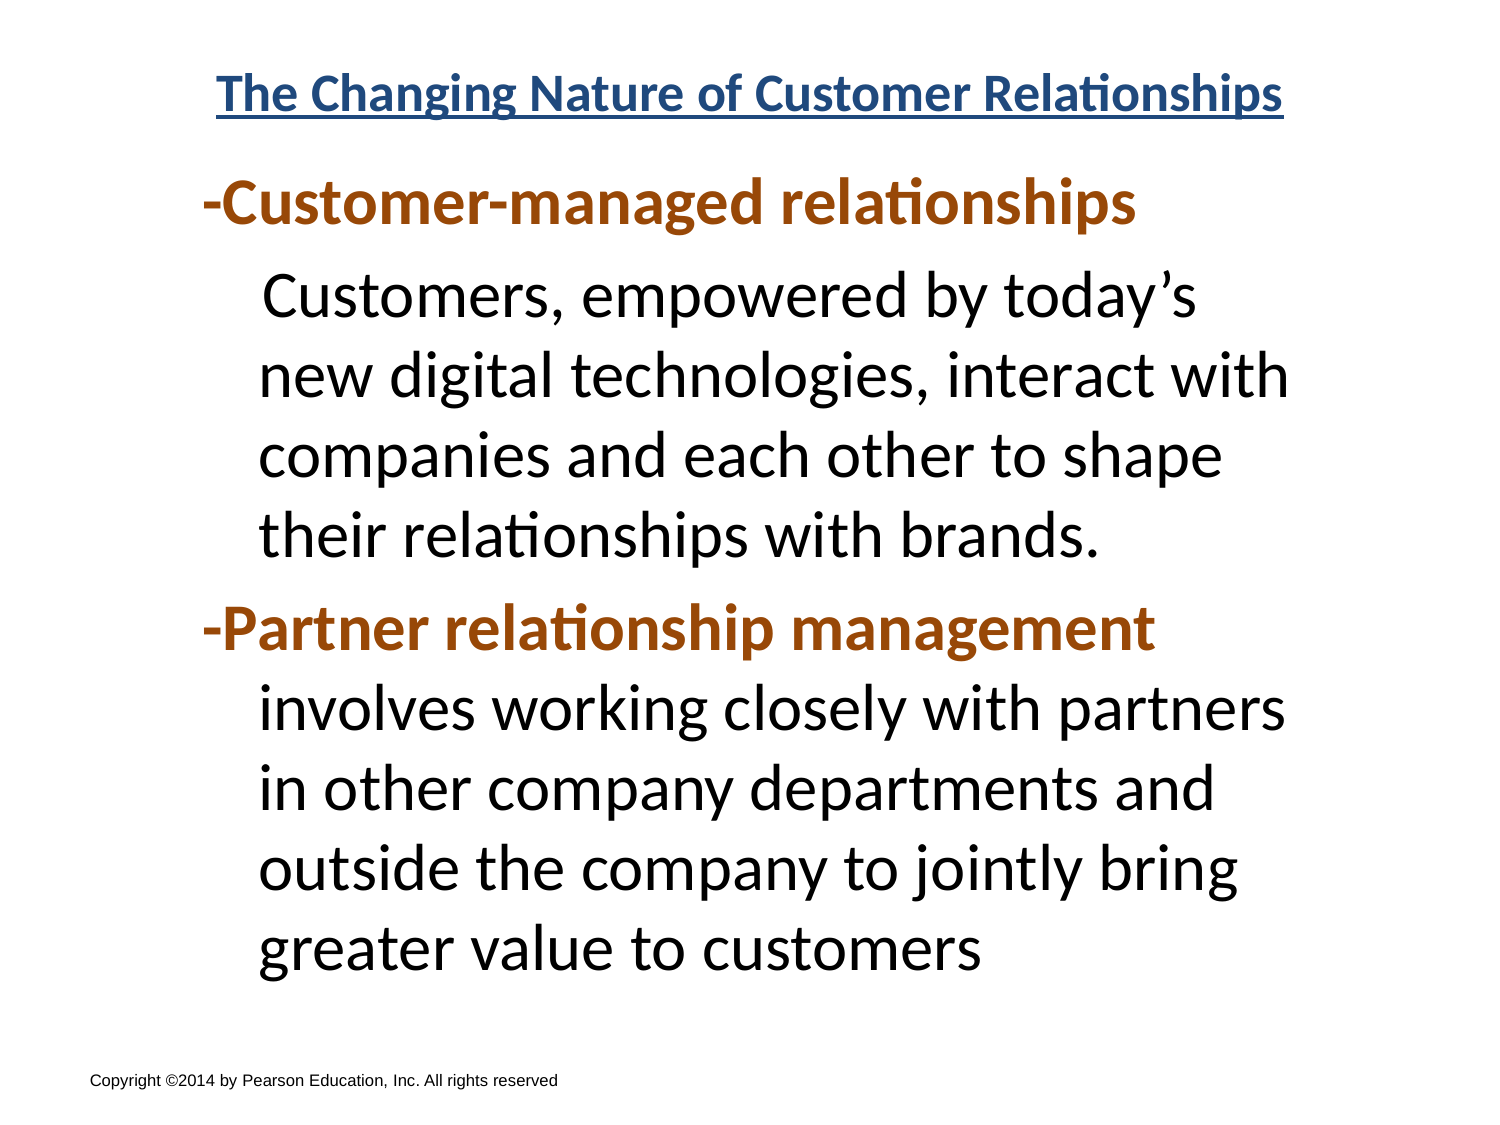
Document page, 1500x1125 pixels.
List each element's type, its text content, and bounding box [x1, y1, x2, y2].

list The Changing Nature of Customer Relationships [162, 50, 1338, 188]
text_box Copyright ©2014 by Pearson Education, Inc. All rights reserved [74, 1062, 825, 1098]
list -Customer-managed relationships Customers, empowered by today’s new digital technologies, interact with companies and each other to shape their relationships with brands. -Partner relationship management involves working closely with partners in other company departments and outside the company to jointly bring greater value to customers [187, 188, 1313, 1000]
